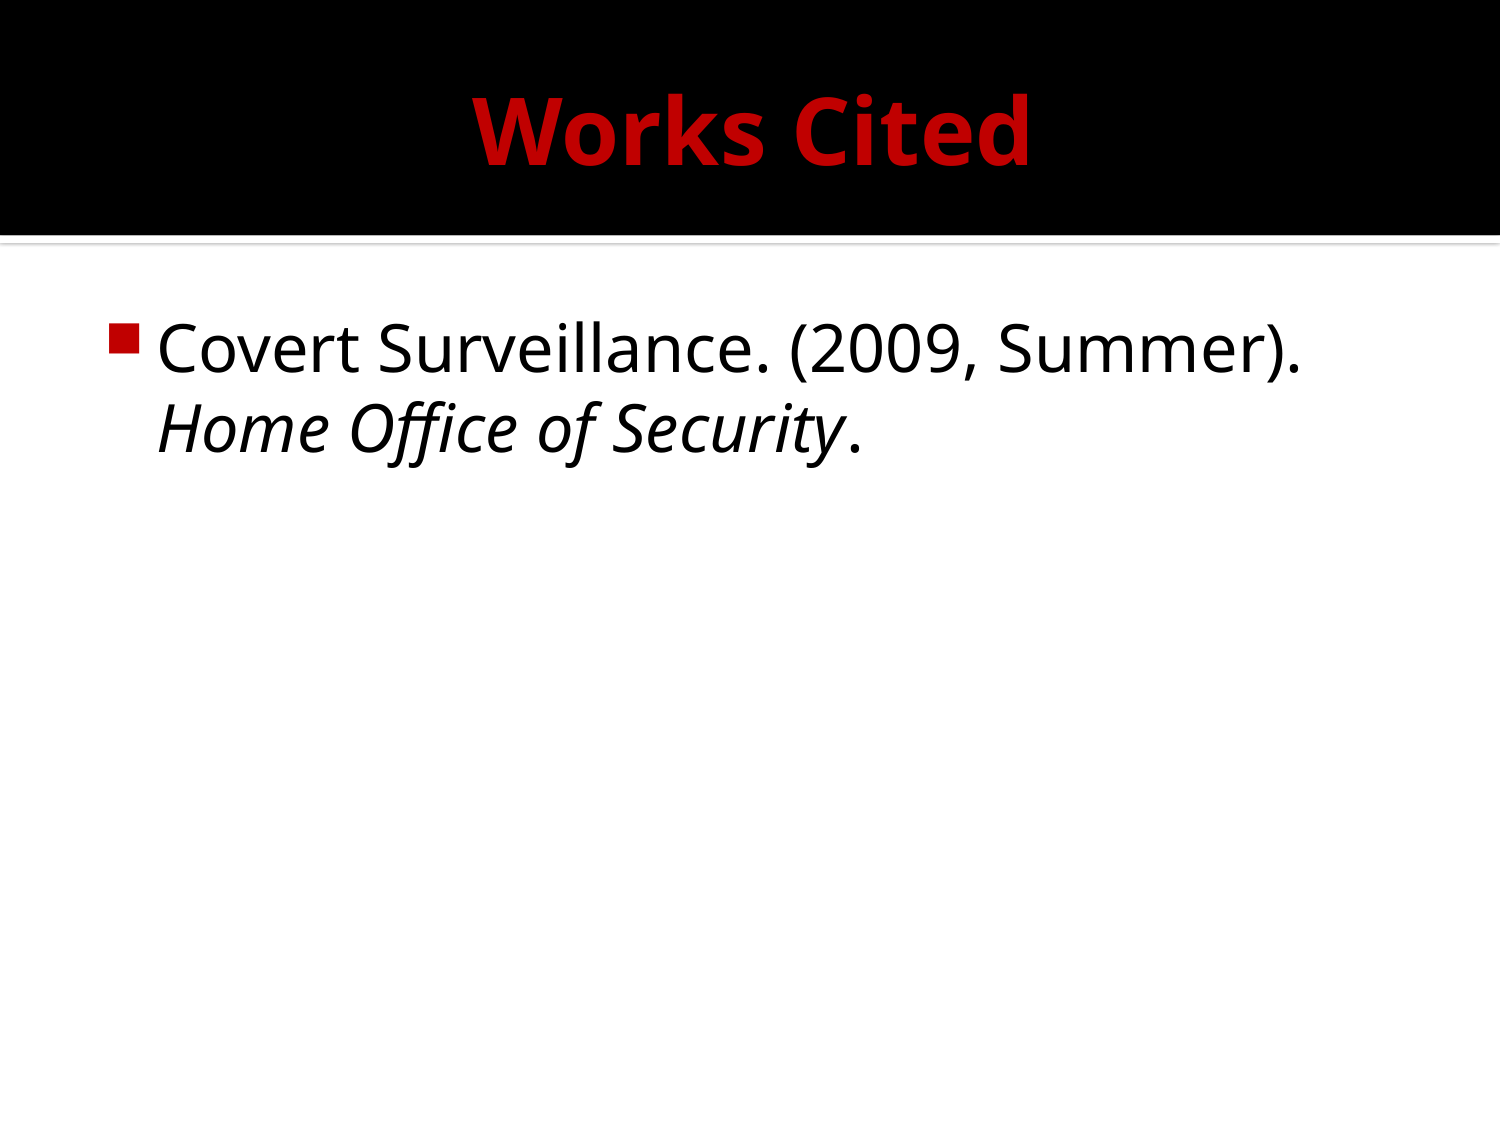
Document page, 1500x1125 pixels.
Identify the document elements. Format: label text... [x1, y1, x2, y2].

title Works Cited [75, 25, 1425, 231]
list Covert Surveillance. (2009, Summer). Home Office of Security. [75, 291, 1425, 1050]
